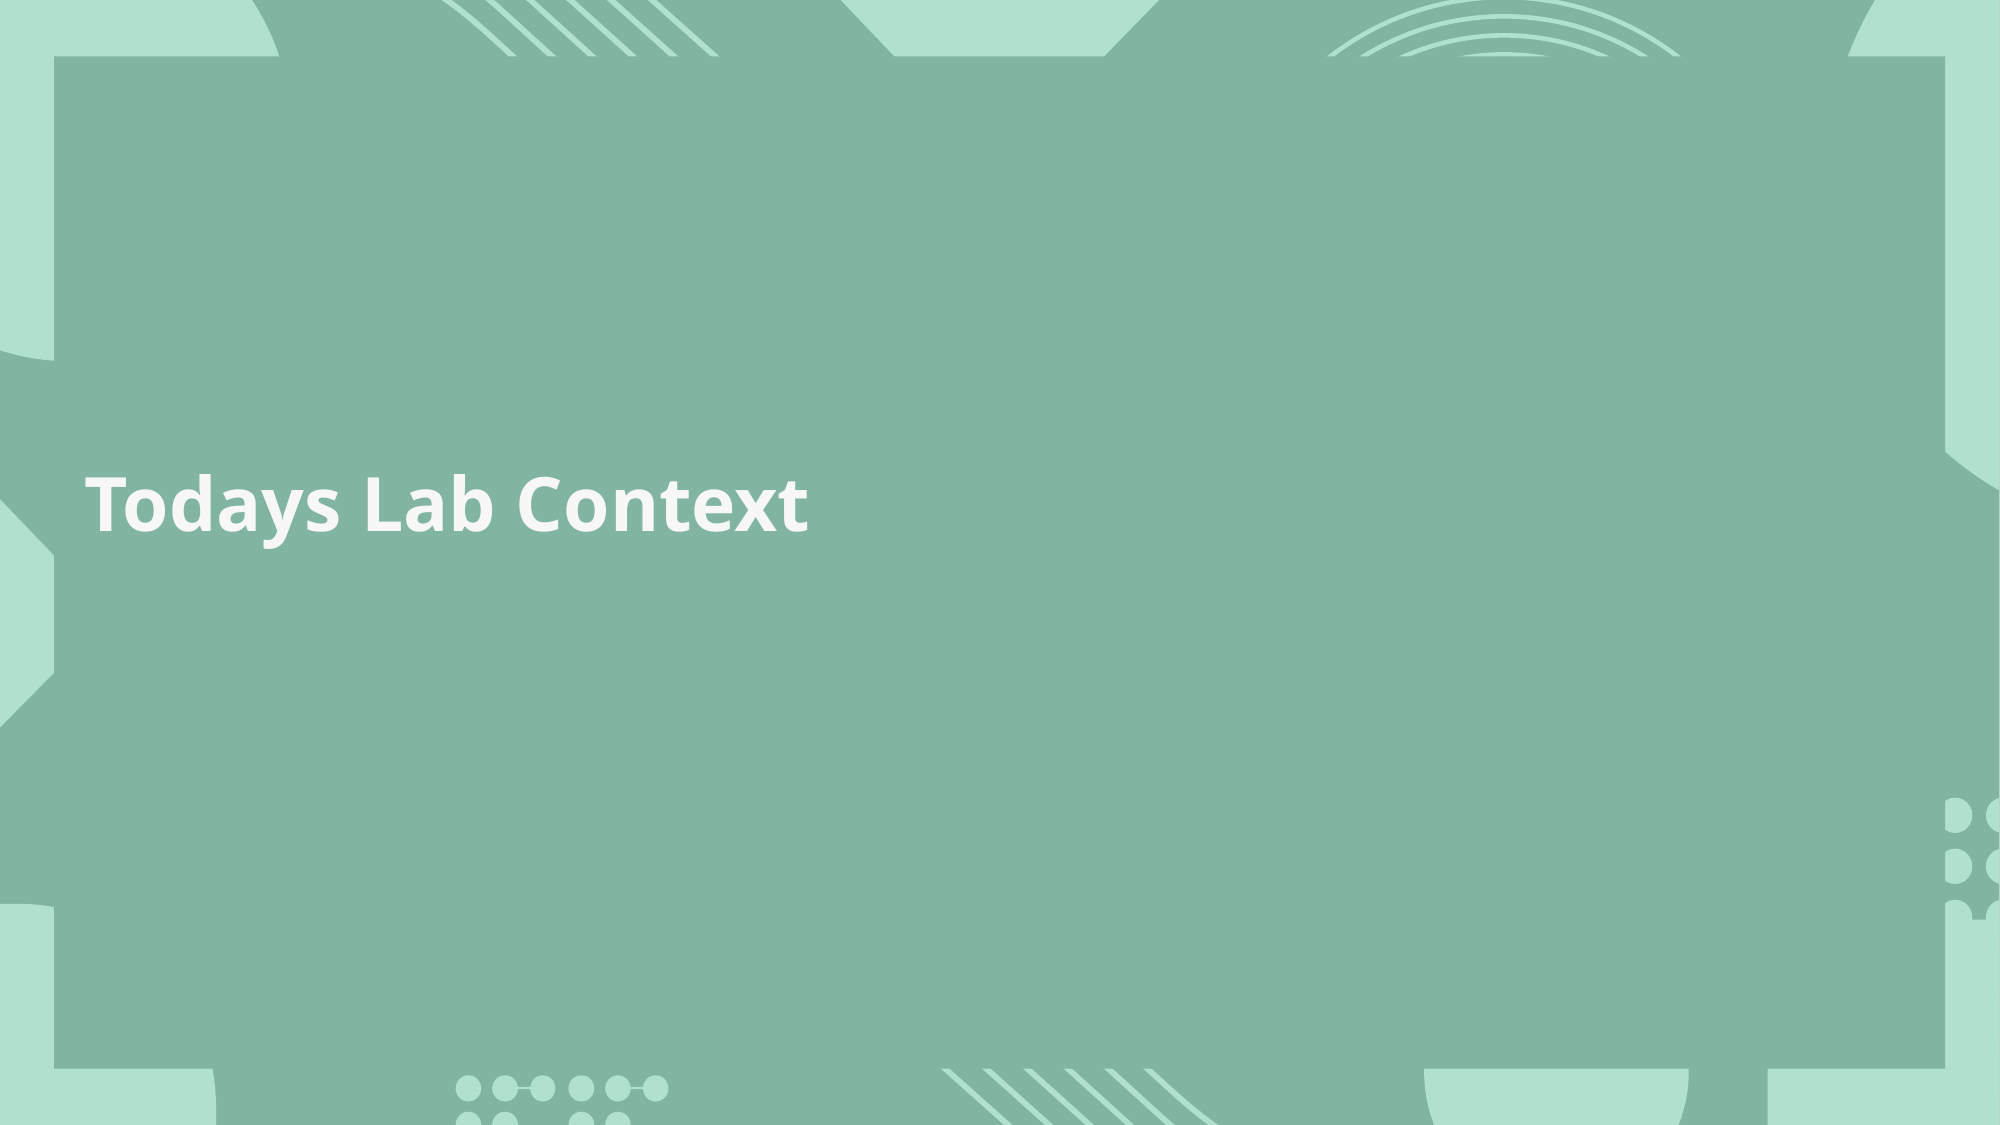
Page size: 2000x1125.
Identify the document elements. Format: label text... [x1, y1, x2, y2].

title Todays Lab Context [69, 328, 1412, 549]
